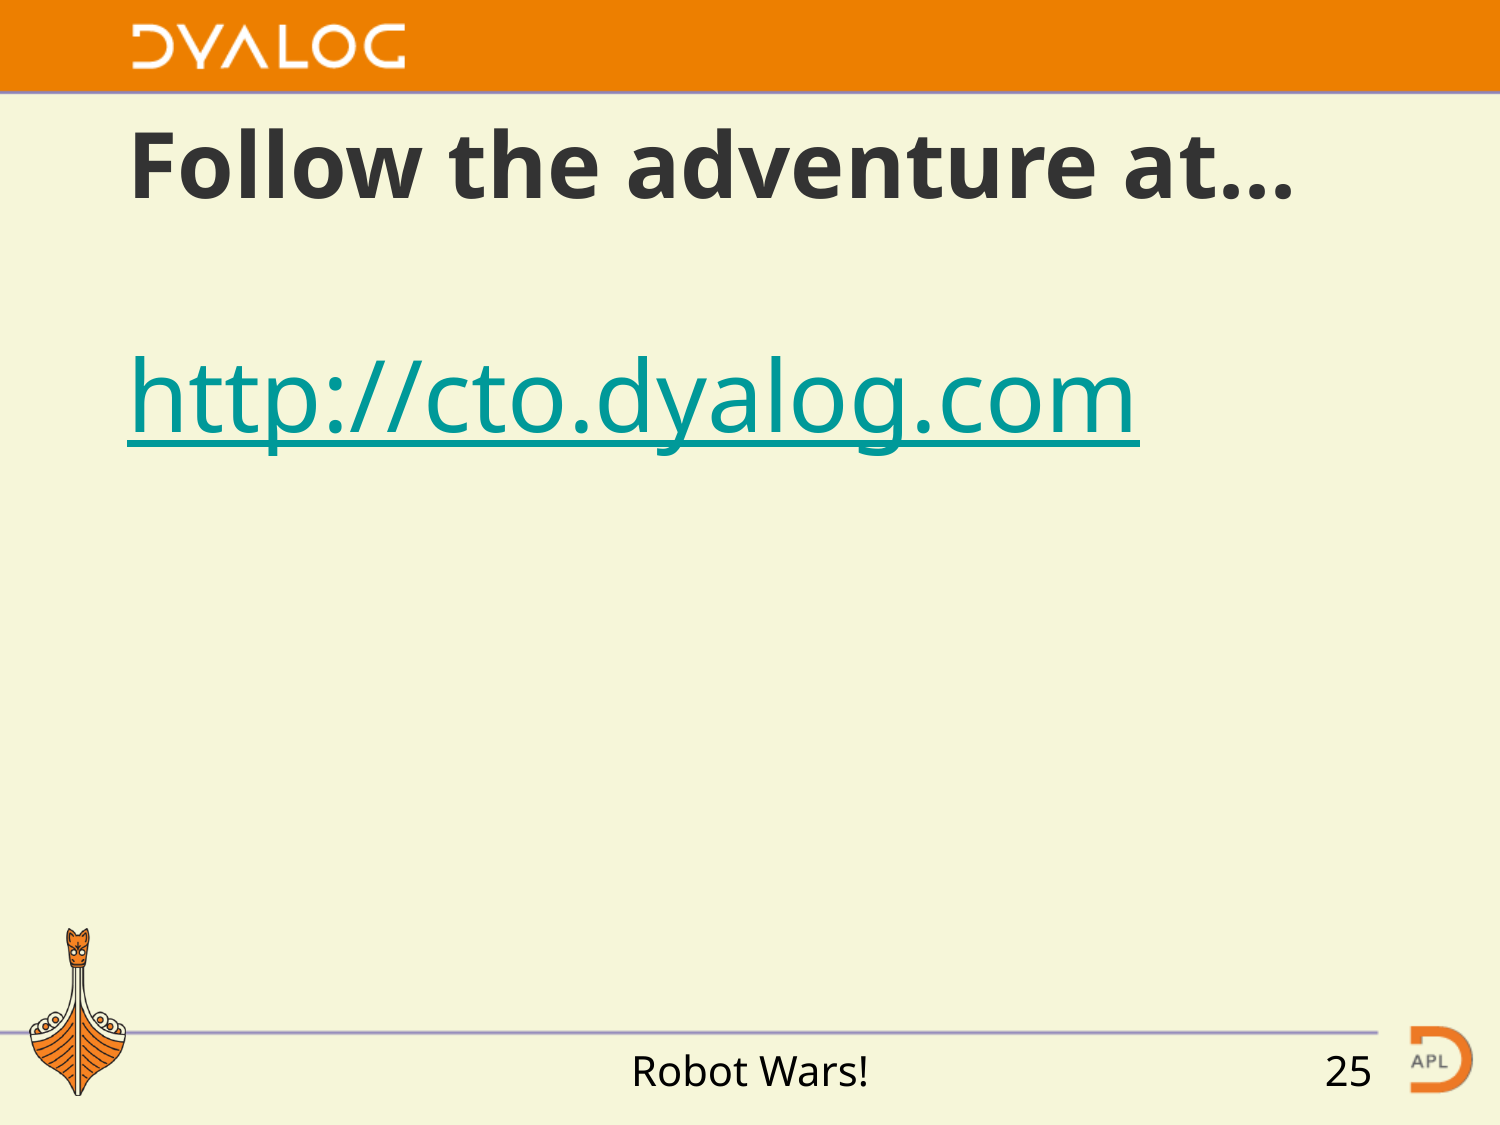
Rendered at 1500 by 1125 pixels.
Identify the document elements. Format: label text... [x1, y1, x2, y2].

title Follow the adventure at... [112, 99, 1388, 288]
list http://cto.dyalog.com [112, 324, 1388, 1000]
footer Robot Wars! [512, 1037, 988, 1113]
slide_number 25 [1074, 1037, 1388, 1113]
picture [0, 0, 1500, 1125]
